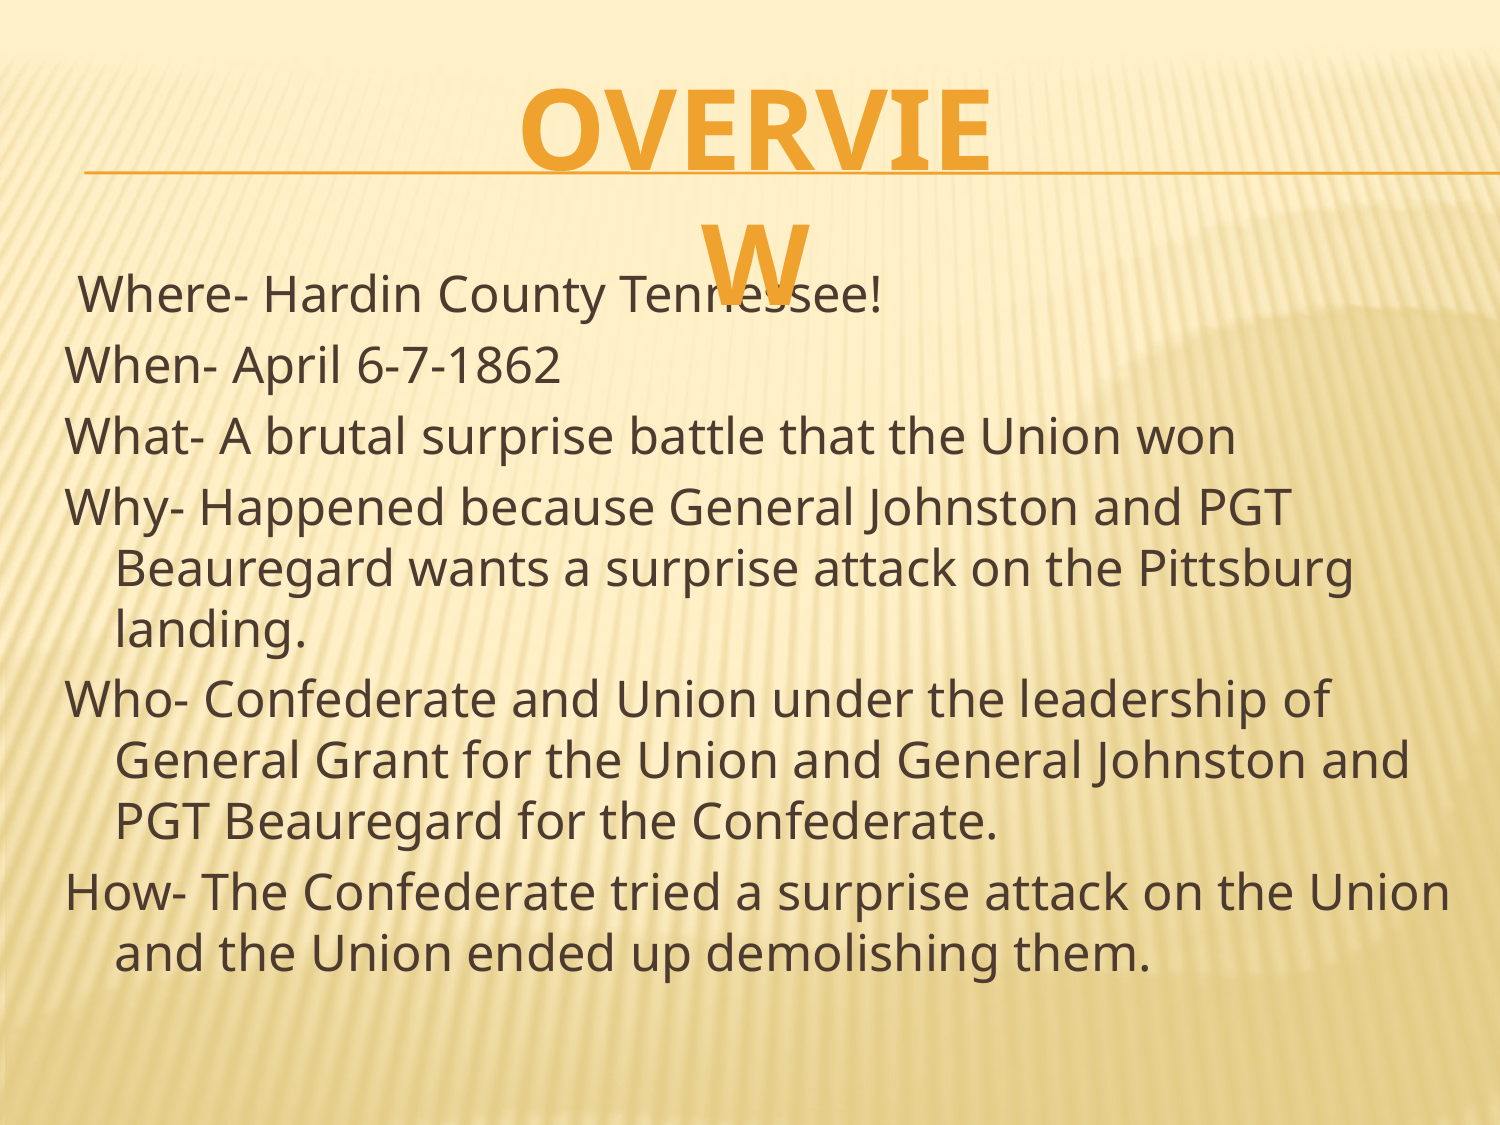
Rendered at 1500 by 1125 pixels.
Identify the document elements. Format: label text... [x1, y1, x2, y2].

list Where- Hardin County Tennessee! When- April 6-7-1862 What- A brutal surprise battle that the Union won Why- Happened because General Johnston and PGT Beauregard wants a surprise attack on the Pittsburg landing. Who- Confederate and Union under the leadership of General Grant for the Union and General Johnston and PGT Beauregard for the Confederate. How- The Confederate tried a surprise attack on the Union and the Union ended up demolishing them. [50, 254, 1475, 998]
text_box Overview [449, 49, 1063, 335]
